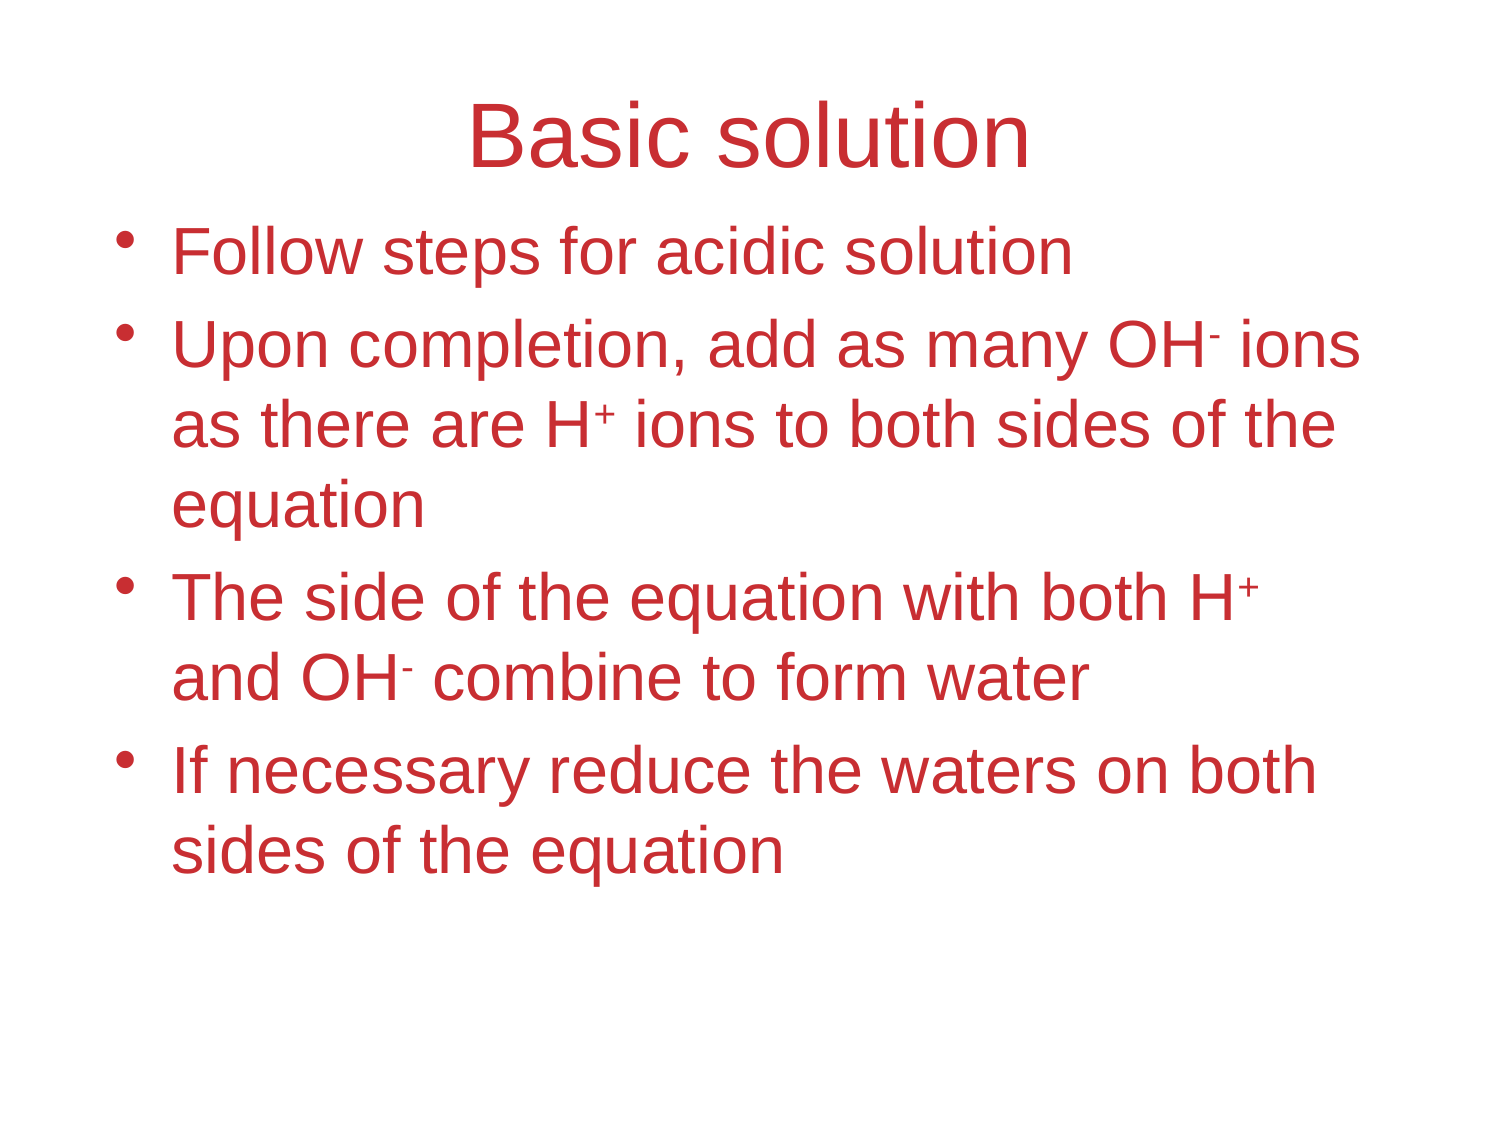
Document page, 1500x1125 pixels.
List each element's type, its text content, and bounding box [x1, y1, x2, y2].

title Basic solution [112, 37, 1388, 199]
list Follow steps for acidic solution Upon completion, add as many OH- ions as there are H+ ions to both sides of the equation The side of the equation with both H+ and OH- combine to form water If necessary reduce the waters on both sides of the equation [99, 199, 1401, 1026]
